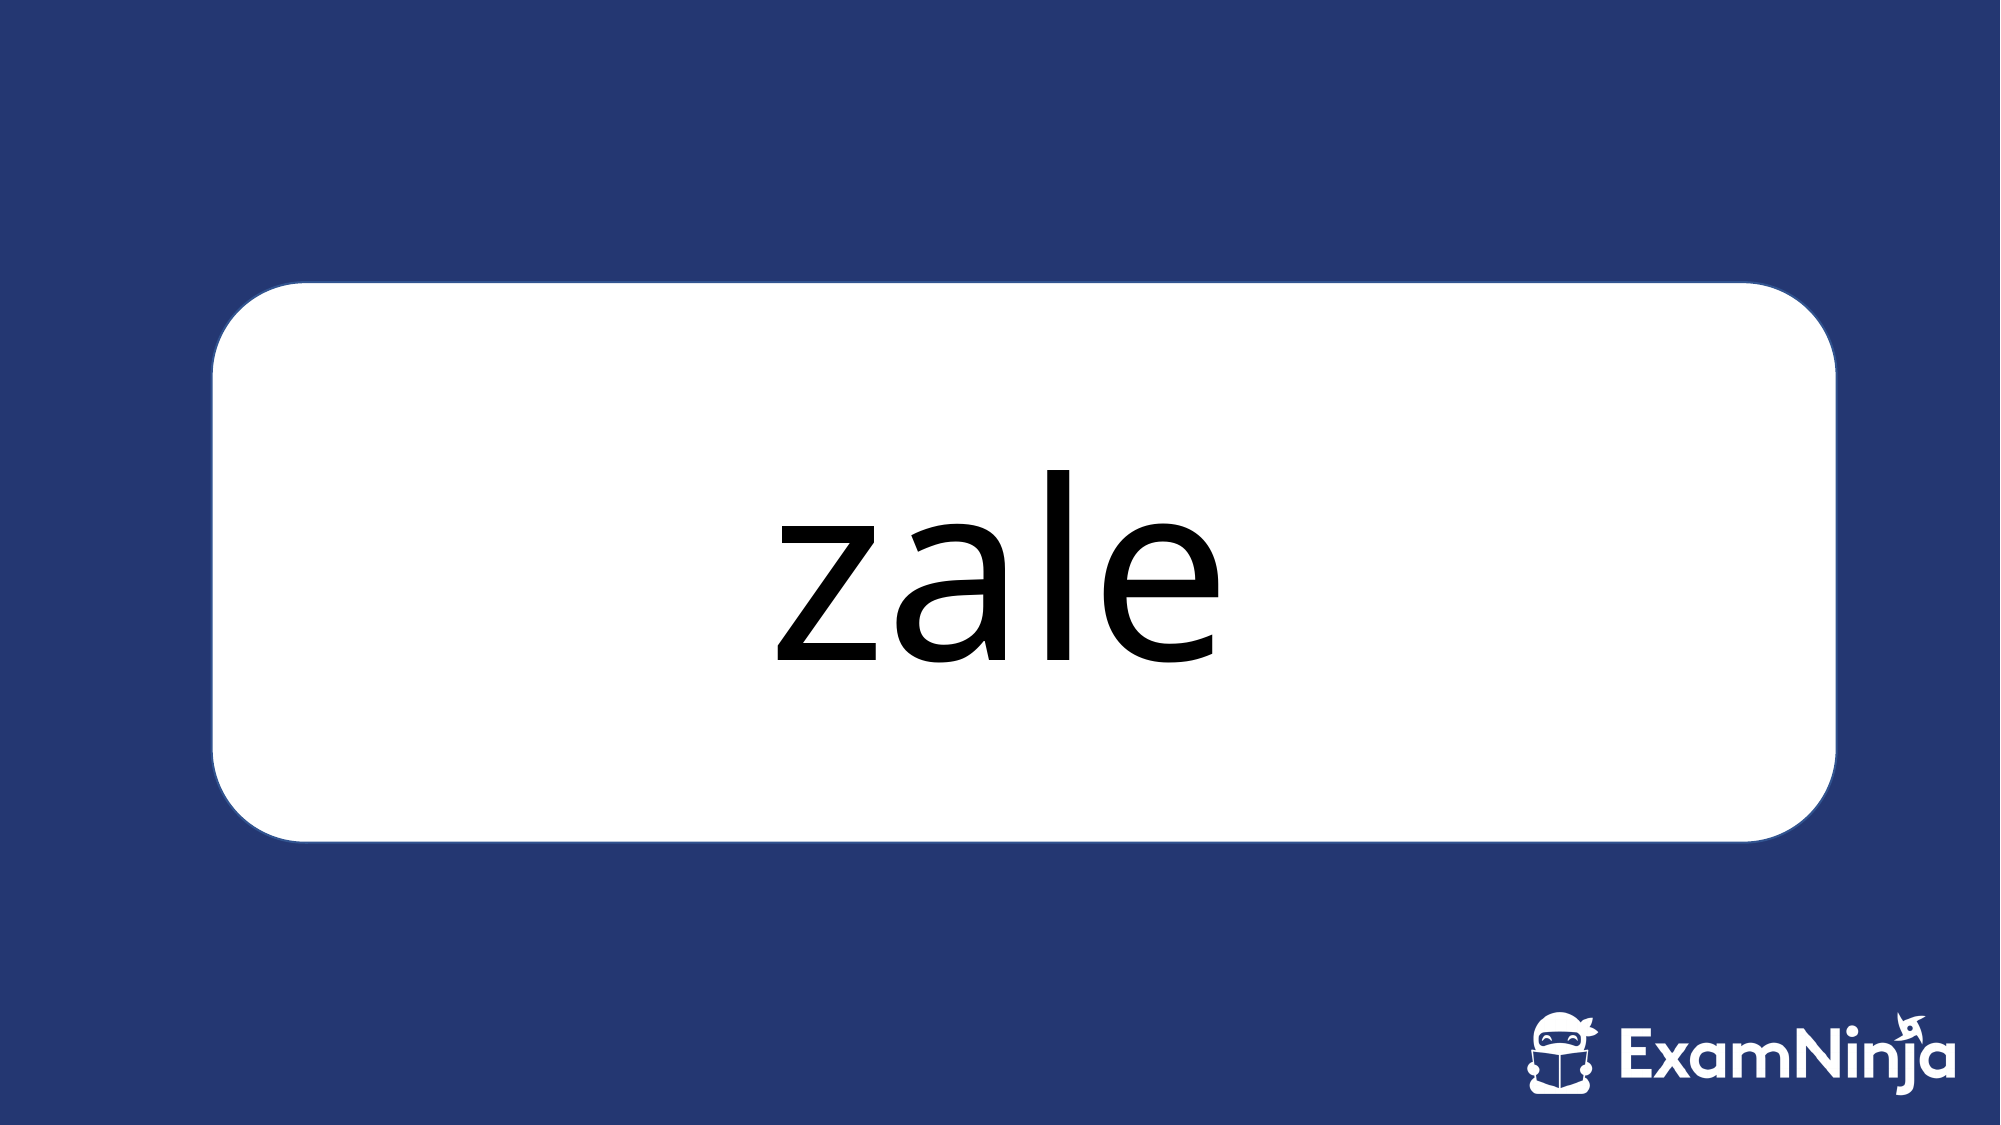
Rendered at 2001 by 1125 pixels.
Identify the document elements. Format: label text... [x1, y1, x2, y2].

text_box zale [143, 403, 1857, 719]
text_box [210, 719, 1838, 844]
text_box [210, 281, 1838, 403]
picture [1501, 1003, 1979, 1102]
